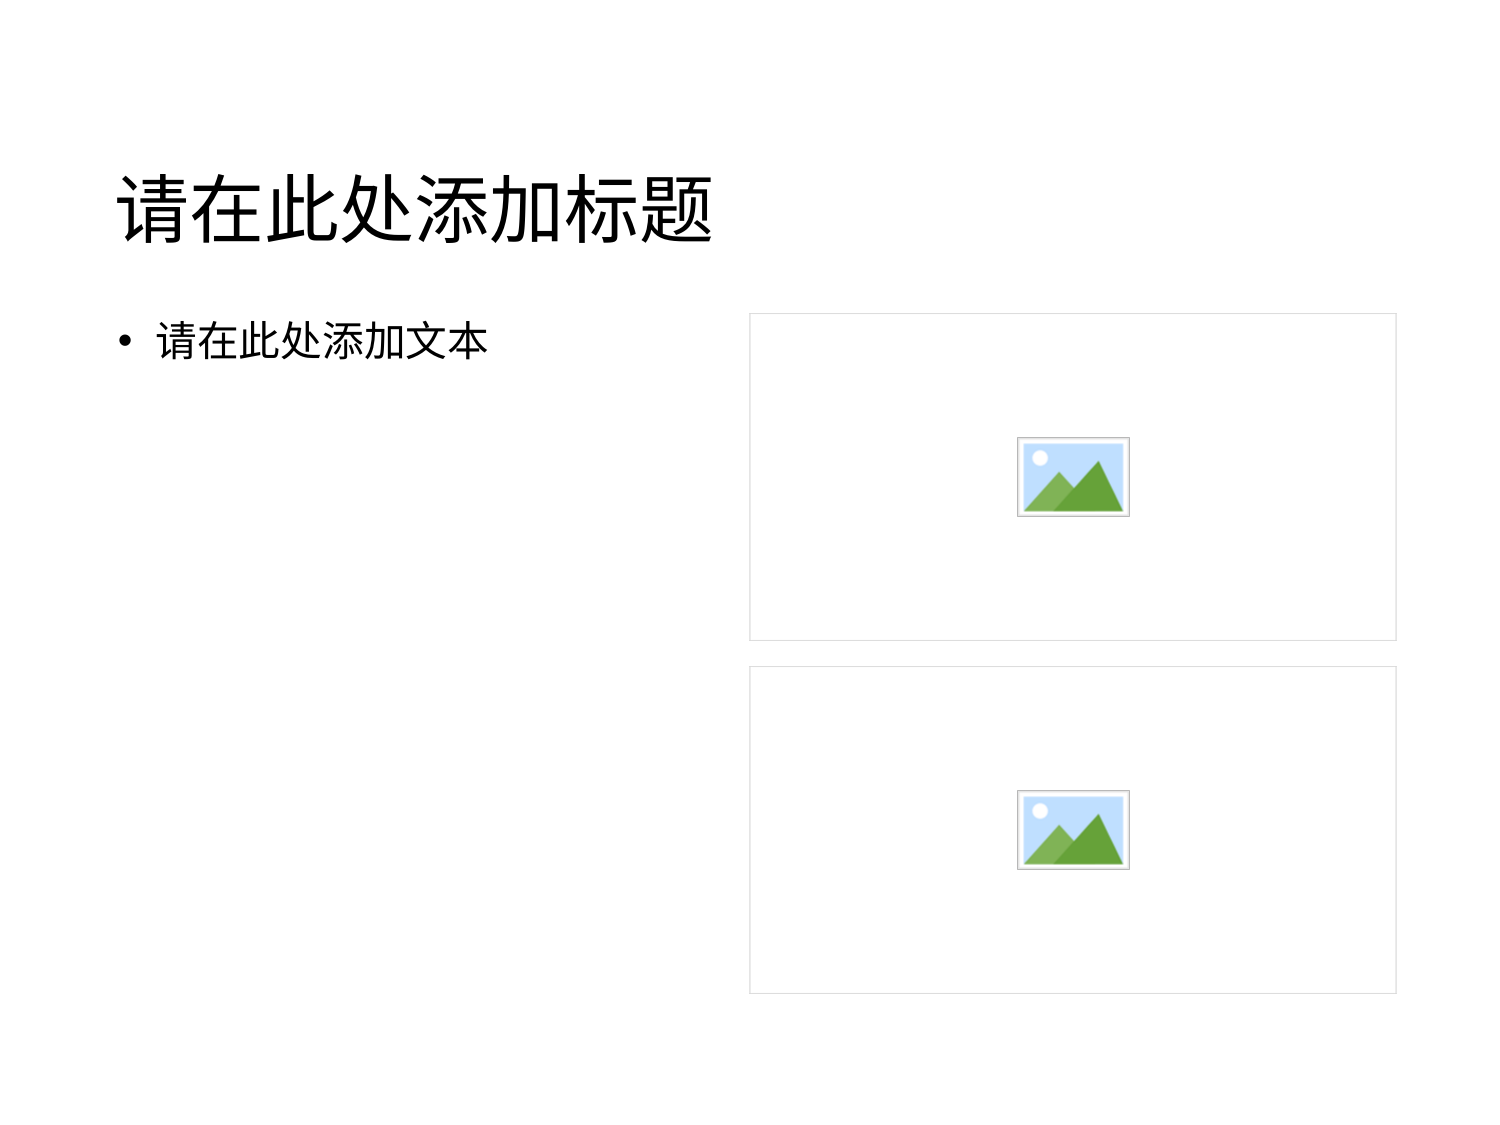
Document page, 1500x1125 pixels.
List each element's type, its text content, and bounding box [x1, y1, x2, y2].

picture [749, 666, 1397, 994]
text_box 请在此处添加文本 [103, 312, 737, 994]
picture [749, 313, 1397, 641]
text_box 请在此处添加标题 [103, 134, 1397, 291]
